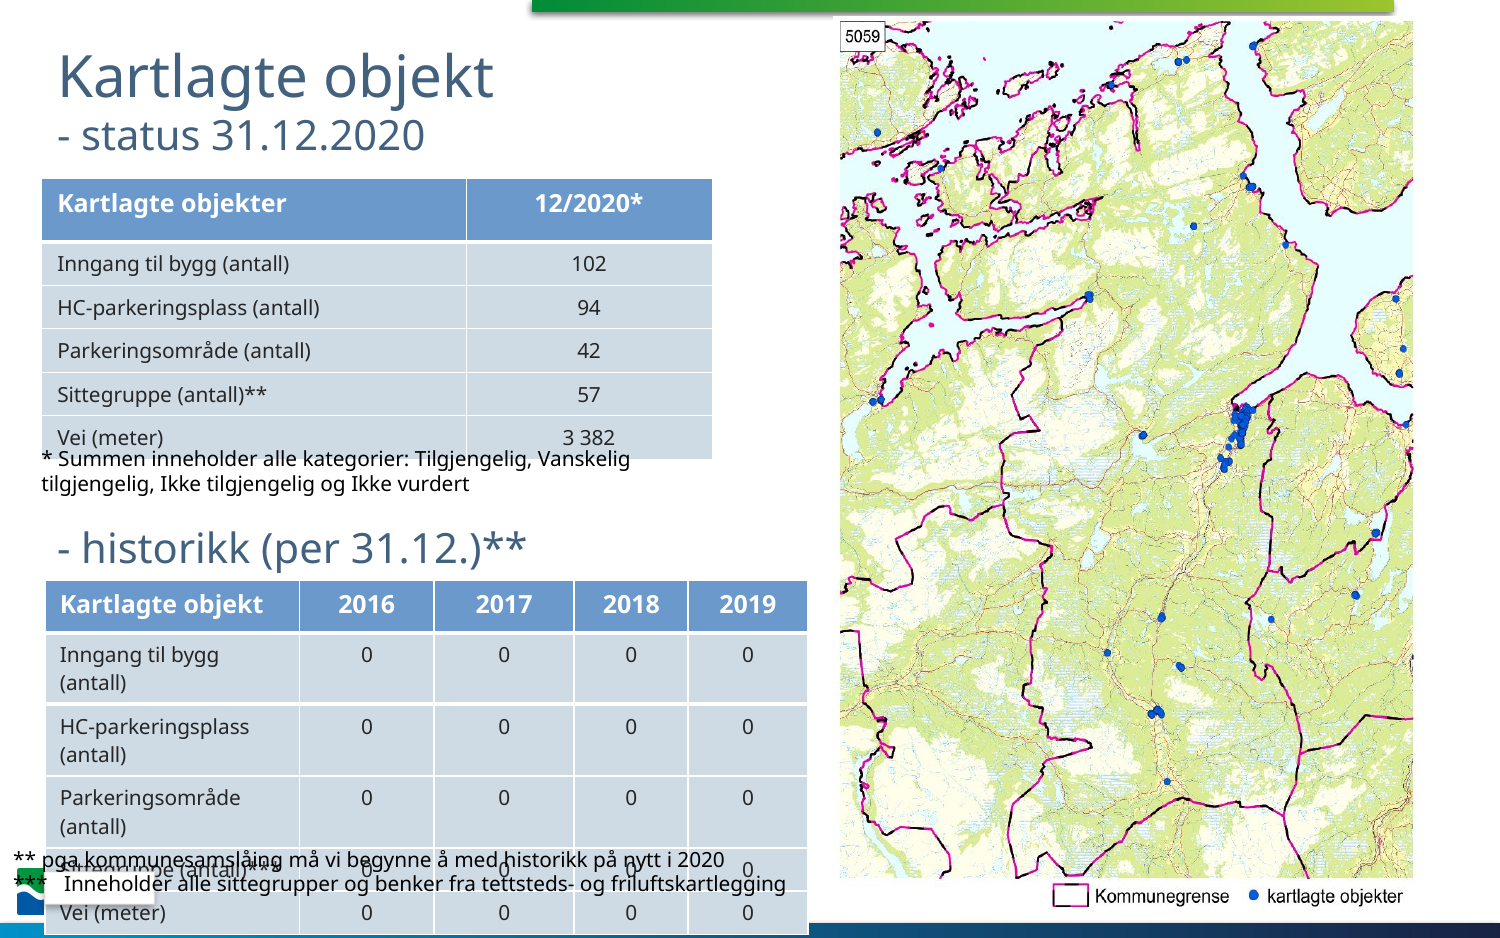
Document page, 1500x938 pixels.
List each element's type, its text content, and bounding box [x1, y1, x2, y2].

table_header 2017 [435, 581, 573, 631]
table_cell 0 [435, 904, 573, 934]
text_box Kartlagte objekt - status 31.12.2020 [42, 24, 828, 167]
table_cell Inngang til bygg (antall) [46, 635, 299, 702]
table_cell 3 382 [467, 416, 712, 459]
table_cell 0 [689, 777, 807, 847]
text_box ** pga kommunesamslåing må vi begynne å med historikk på nytt i 2020 *** Inneholder alle sittegrupper og benker fra tettsteds- og friluftskartlegging [0, 838, 802, 904]
table_cell 0 [689, 706, 807, 775]
text_box * Summen inneholder alle kategorier: Tilgjengelig, Vanskelig tilgjengelig, Ikke tilgjengelig og Ikke vurdert [26, 438, 711, 504]
table_header 2018 [575, 581, 687, 631]
table_cell 0 [689, 892, 807, 934]
table_cell 102 [467, 244, 712, 285]
table_cell 0 [802, 849, 807, 890]
table_cell 94 [467, 286, 712, 328]
table_cell Vei (meter) [46, 904, 299, 934]
table_cell 0 [435, 777, 573, 838]
table_header 2019 [689, 581, 807, 631]
table_cell 0 [435, 706, 573, 775]
table_cell 0 [575, 777, 687, 838]
table_cell HC-parkeringsplass (antall) [42, 286, 466, 328]
table_cell 0 [575, 635, 687, 702]
table_header Kartlagte objekt [46, 581, 299, 631]
table_cell Parkeringsområde (antall) [46, 777, 299, 838]
table_header 12/2020* [467, 179, 712, 240]
table_cell 0 [300, 635, 433, 702]
table_cell Parkeringsområde (antall) [42, 329, 466, 372]
table_cell 0 [435, 635, 573, 702]
table_cell 0 [575, 904, 687, 934]
table_cell 0 [300, 904, 433, 934]
table_cell 0 [300, 706, 433, 775]
table_header 2016 [300, 581, 433, 631]
table_cell Vei (meter) [42, 416, 466, 438]
table_cell HC-parkeringsplass (antall) [46, 706, 299, 775]
text_box - historikk (per 31.12.)** [42, 496, 828, 580]
table_cell 0 [575, 706, 687, 775]
table_cell 0 [300, 777, 433, 838]
table_header Kartlagte objekter [42, 179, 466, 240]
table_cell 57 [467, 373, 712, 415]
table_cell 0 [689, 635, 807, 702]
picture [833, 16, 1419, 913]
table_cell 42 [467, 329, 712, 372]
table_cell Inngang til bygg (antall) [42, 244, 466, 285]
table_cell Sittegruppe (antall)** [42, 373, 466, 415]
